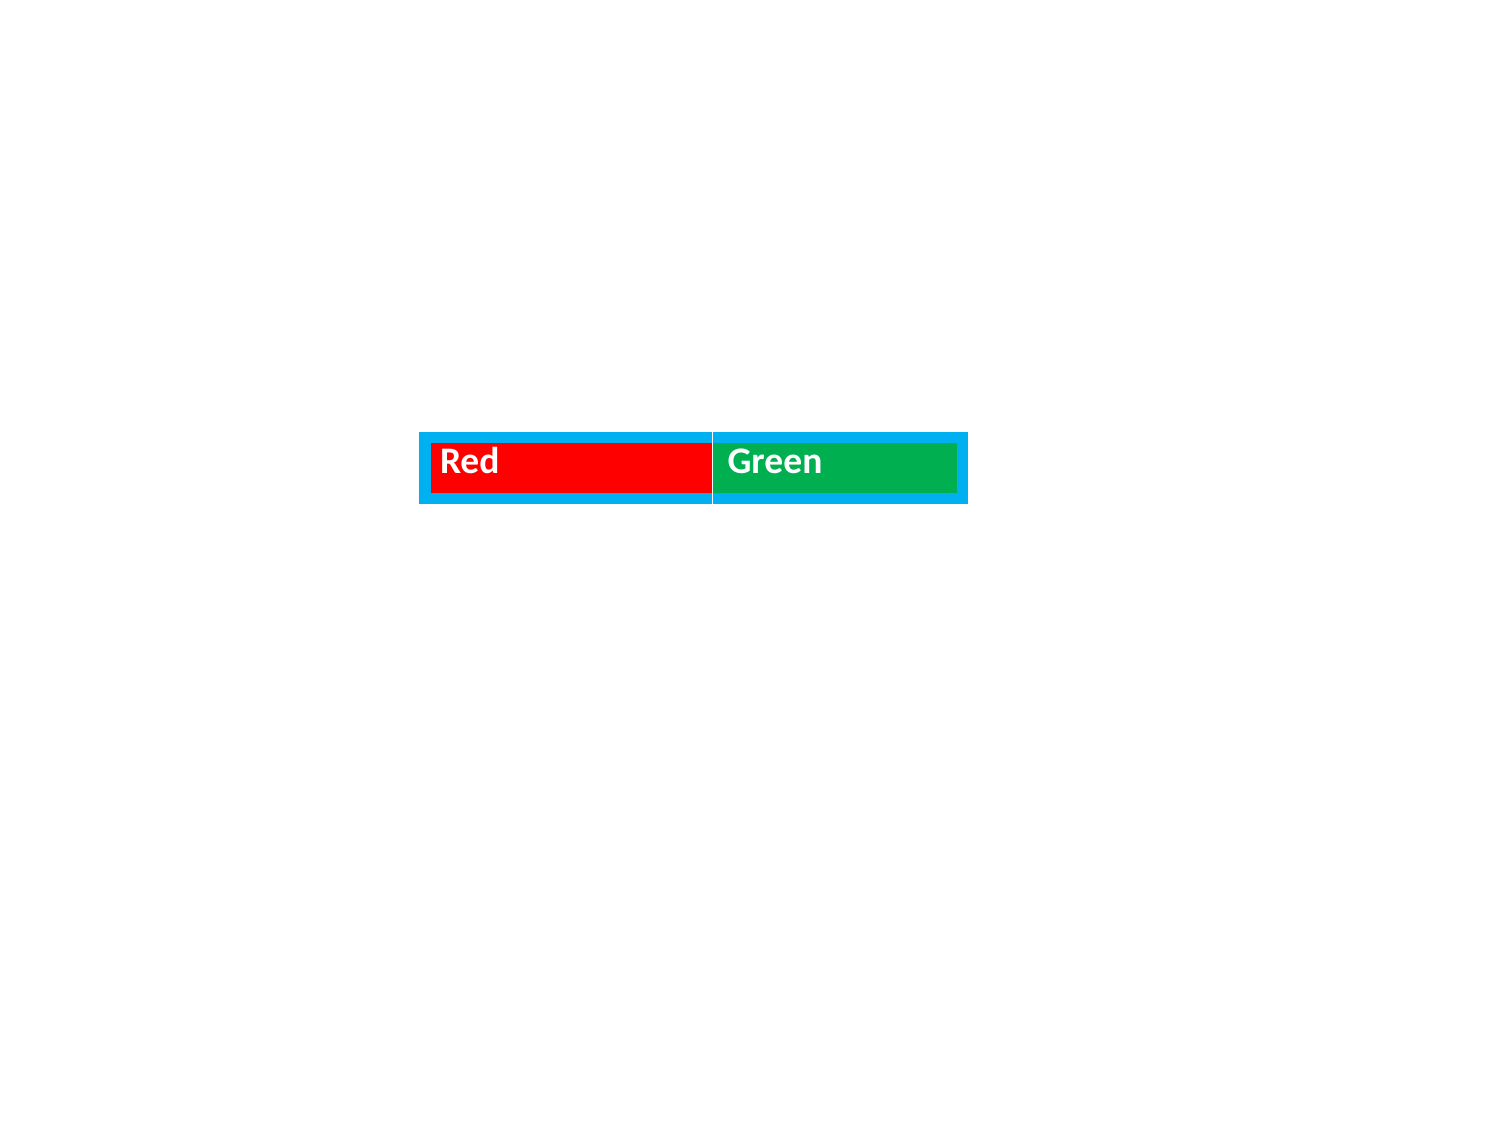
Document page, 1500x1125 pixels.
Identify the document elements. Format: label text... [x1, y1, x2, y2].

table_header Red [431, 443, 712, 493]
table_header Green [713, 443, 957, 493]
